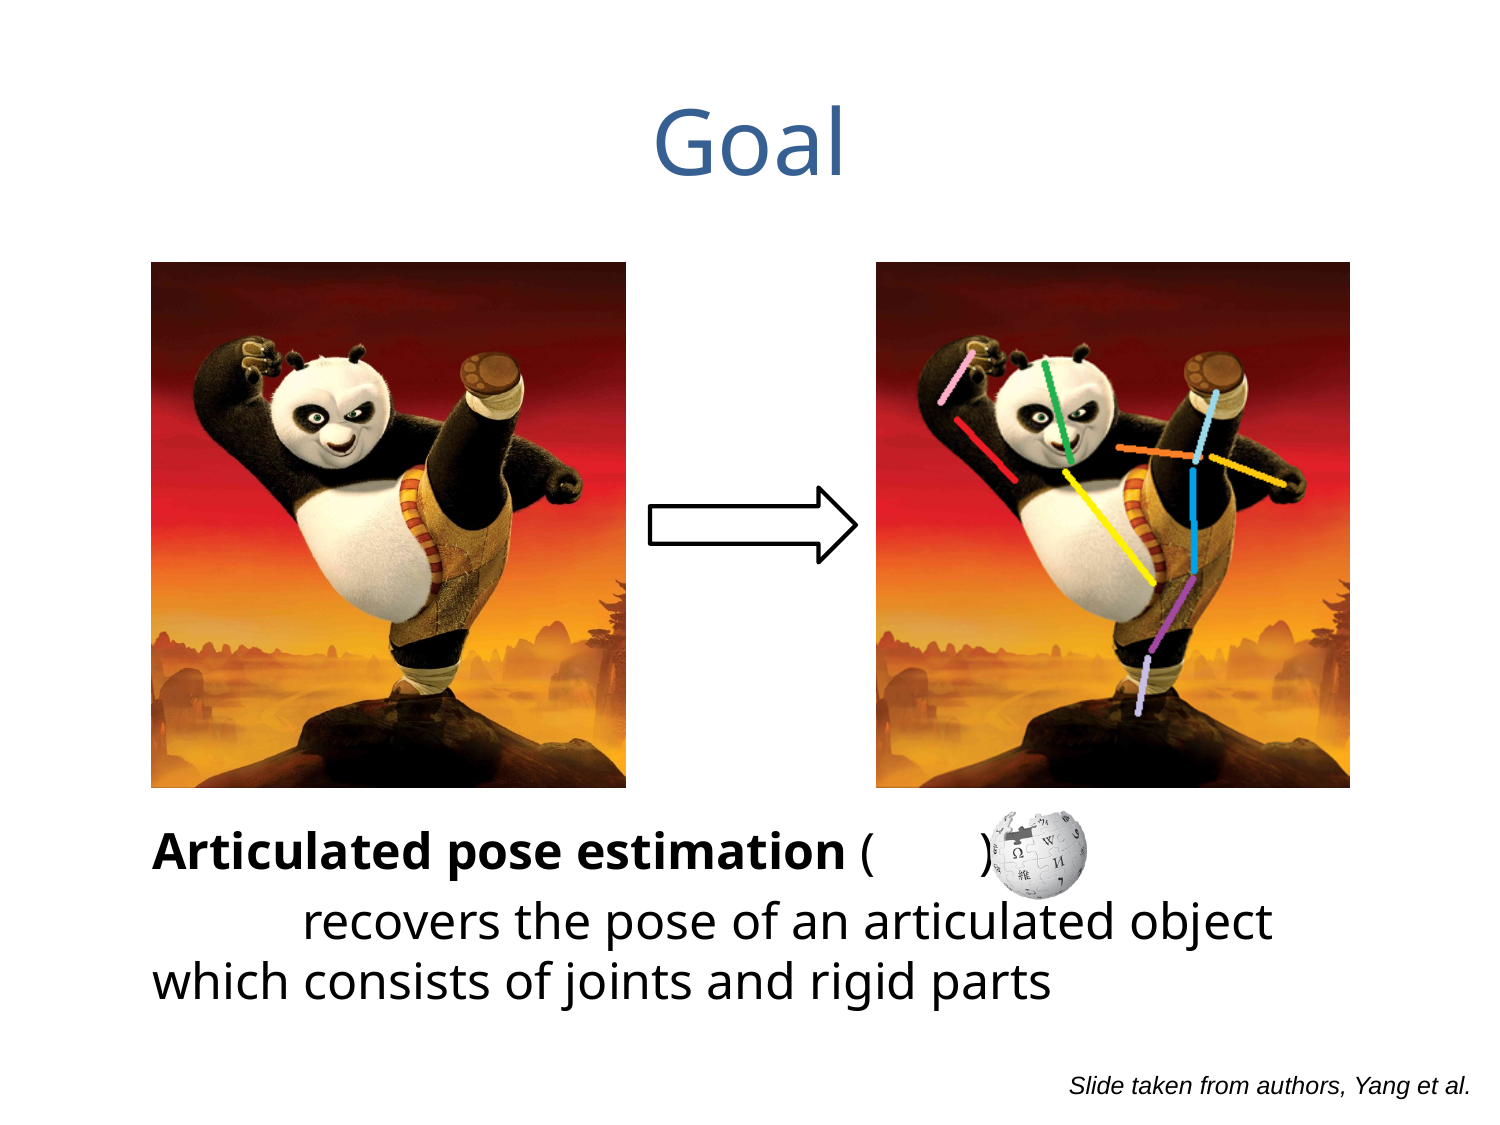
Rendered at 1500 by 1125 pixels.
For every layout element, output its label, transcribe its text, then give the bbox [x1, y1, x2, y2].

picture [987, 799, 1088, 901]
title Goal [75, 45, 1425, 233]
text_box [151, 262, 1351, 788]
text_box Articulated pose estimation ( ) recovers the pose of an articulated object which consists of joints and rigid parts [137, 812, 1400, 1063]
text_box Slide taken from authors, Yang et al. [687, 1062, 1488, 1108]
